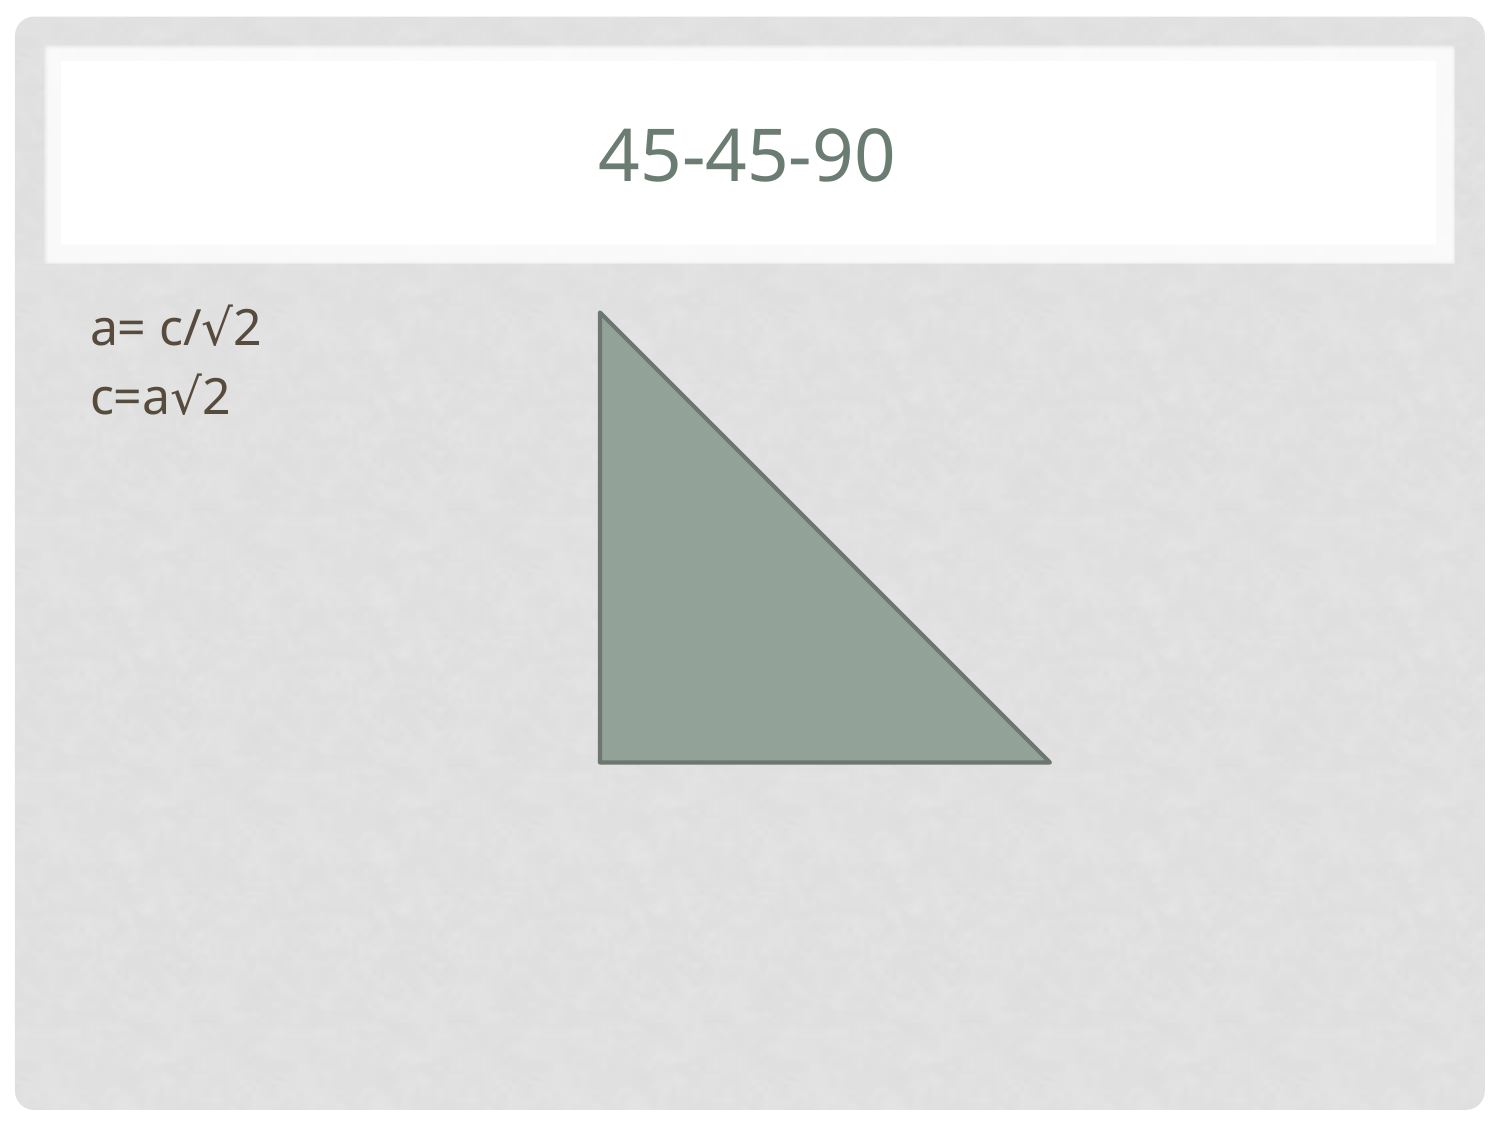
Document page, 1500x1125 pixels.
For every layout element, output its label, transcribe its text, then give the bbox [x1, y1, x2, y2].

title 45-45-90 [69, 66, 1425, 238]
text_box [597, 310, 1052, 765]
list a= c/√2 c=a√2 [75, 287, 1425, 1005]
